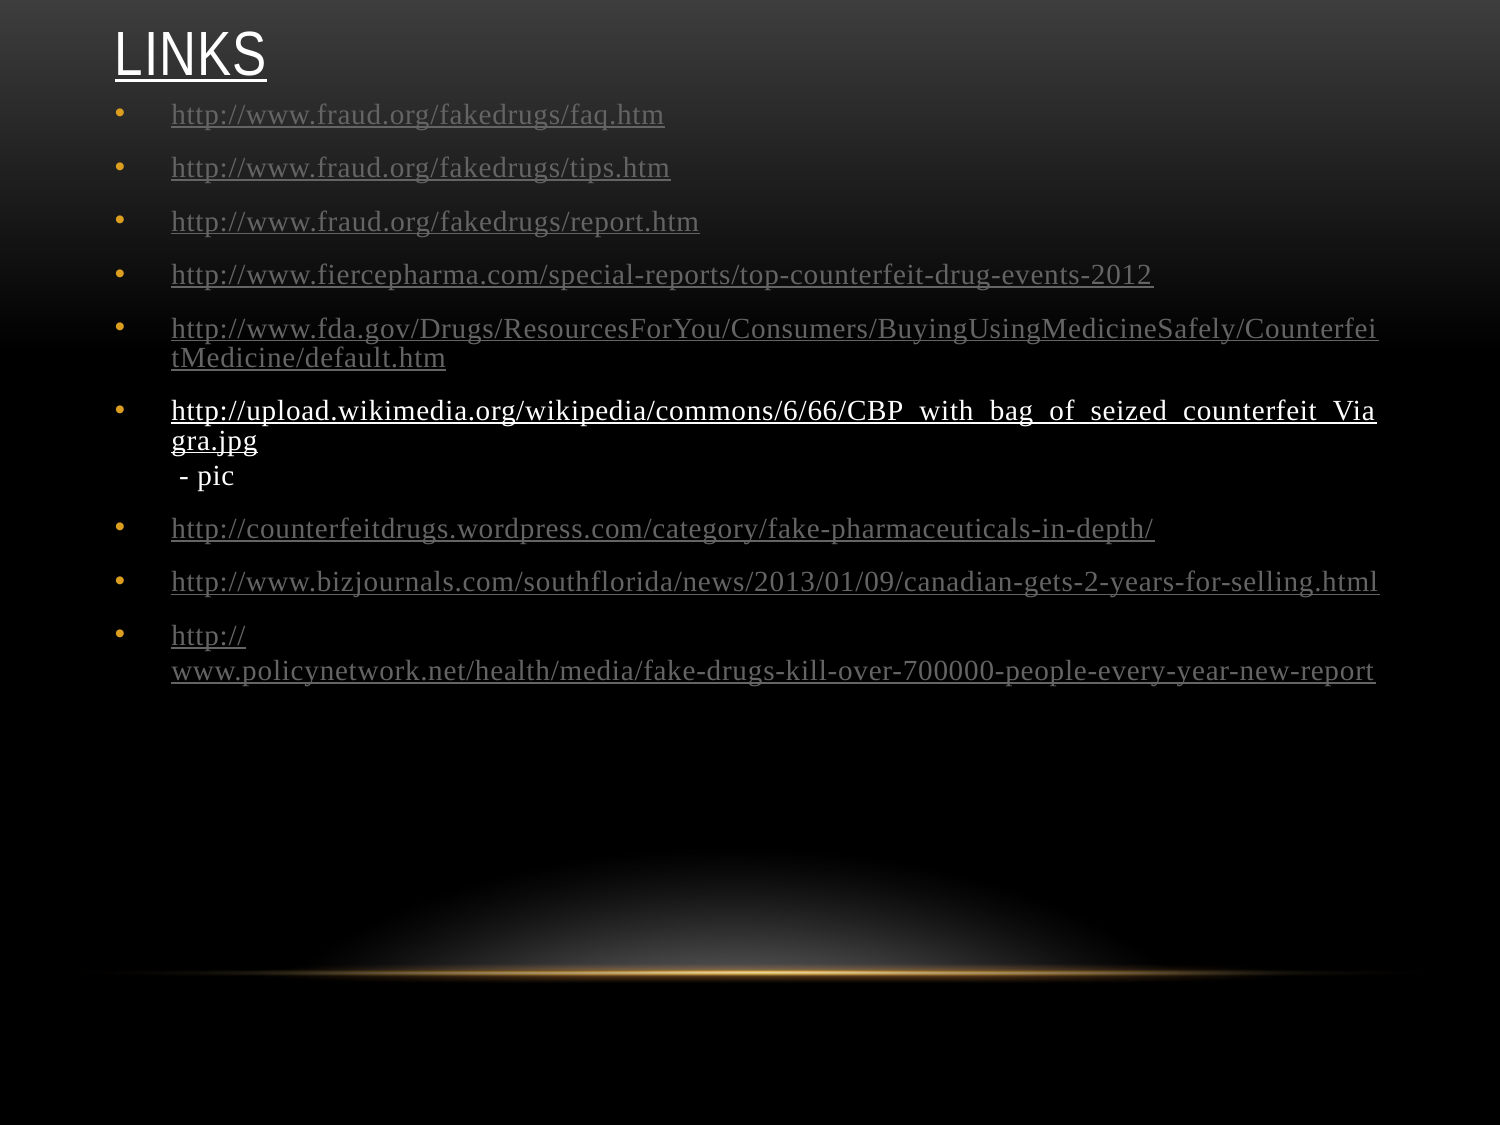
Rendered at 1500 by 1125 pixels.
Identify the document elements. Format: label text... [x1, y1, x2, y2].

picture [0, 0, 1500, 1125]
list http://www.fraud.org/fakedrugs/faq.htm http://www.fraud.org/fakedrugs/tips.htm http://www.fraud.org/fakedrugs/report.htm http://www.fiercepharma.com/special-reports/top-counterfeit-drug-events-2012 http://www.fda.gov/Drugs/ResourcesForYou/Consumers/BuyingUsingMedicineSafely/CounterfeitMedicine/default.htm http://upload.wikimedia.org/wikipedia/commons/6/66/CBP_with_bag_of_seized_counterfeit_Viagra.jpg - pic http://counterfeitdrugs.wordpress.com/category/fake-pharmaceuticals-in-depth/ http://www.bizjournals.com/southflorida/news/2013/01/09/canadian-gets-2-years-for-selling.html http://www.policynetwork.net/health/media/fake-drugs-kill-over-700000-people-every-year-new-report [99, 87, 1400, 1063]
title links [99, 24, 1400, 87]
